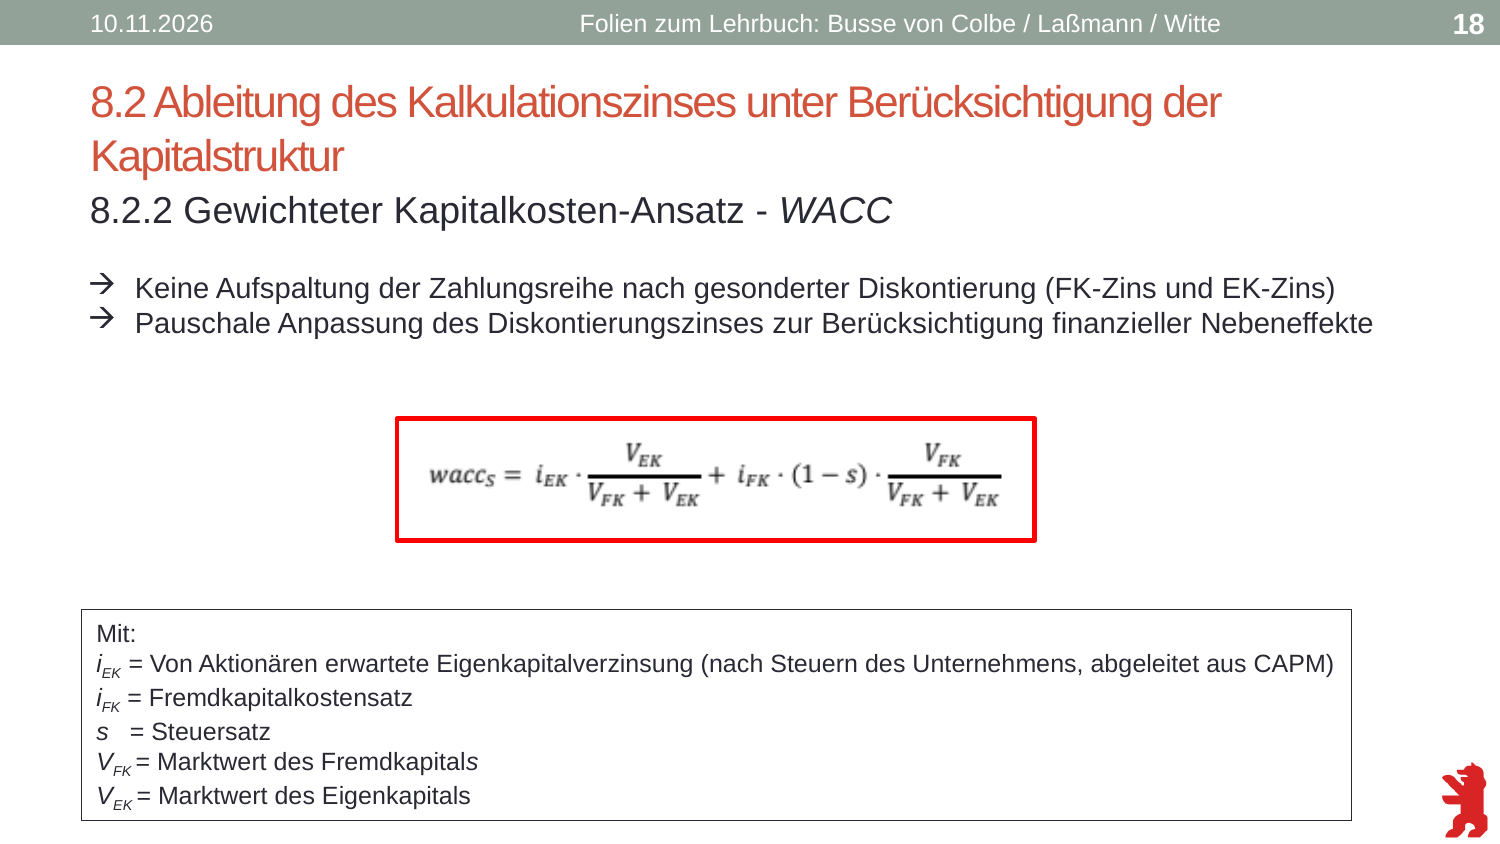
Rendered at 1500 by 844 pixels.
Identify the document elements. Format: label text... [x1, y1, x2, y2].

footer Folien zum Lehrbuch: Busse von Colbe / Laßmann / Witte [562, 2, 1238, 43]
title 8.2 Ableitung des Kalkulationszinses unter Berücksichtigung der Kapitalstruktur [75, 65, 1425, 178]
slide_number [75, 2, 550, 43]
text_box 8.2.2 Gewichteter Kapitalkosten-Ansatz - WACC [74, 178, 1455, 239]
picture [399, 420, 1033, 539]
slide_number 18 [1325, 2, 1500, 43]
picture [1434, 760, 1500, 844]
text_box Mit: iEK = Von Aktionären erwartete Eigenkapitalverzinsung (nach Steuern des Unternehmens, abgeleitet aus CAPM) iFK = Fremdkapitalkostensatz s = Steuersatz VFK = Marktwert des Fremdkapitals VEK = Marktwert des Eigenkapitals [81, 609, 1352, 821]
text_box Keine Aufspaltung der Zahlungsreihe nach gesonderter Diskontierung (FK-Zins und EK-Zins) Pauschale Anpassung des Diskontierungszinses zur Berücksichtigung finanzieller Nebeneffekte [73, 262, 1399, 347]
